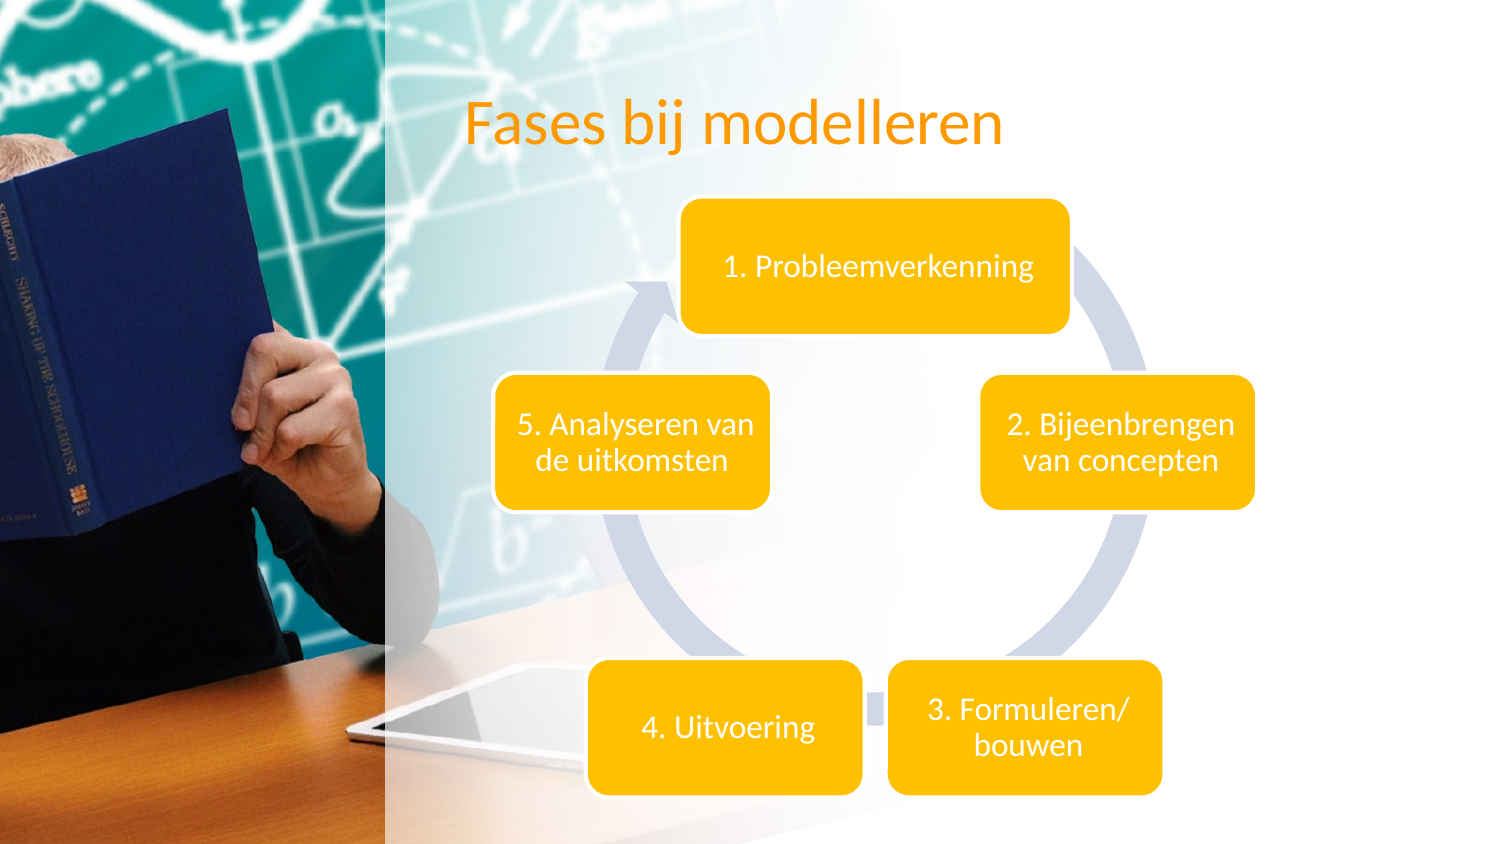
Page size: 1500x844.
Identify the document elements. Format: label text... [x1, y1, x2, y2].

picture [0, 0, 1500, 844]
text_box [273, 196, 1477, 798]
title Fases bij modelleren [449, 71, 1427, 166]
